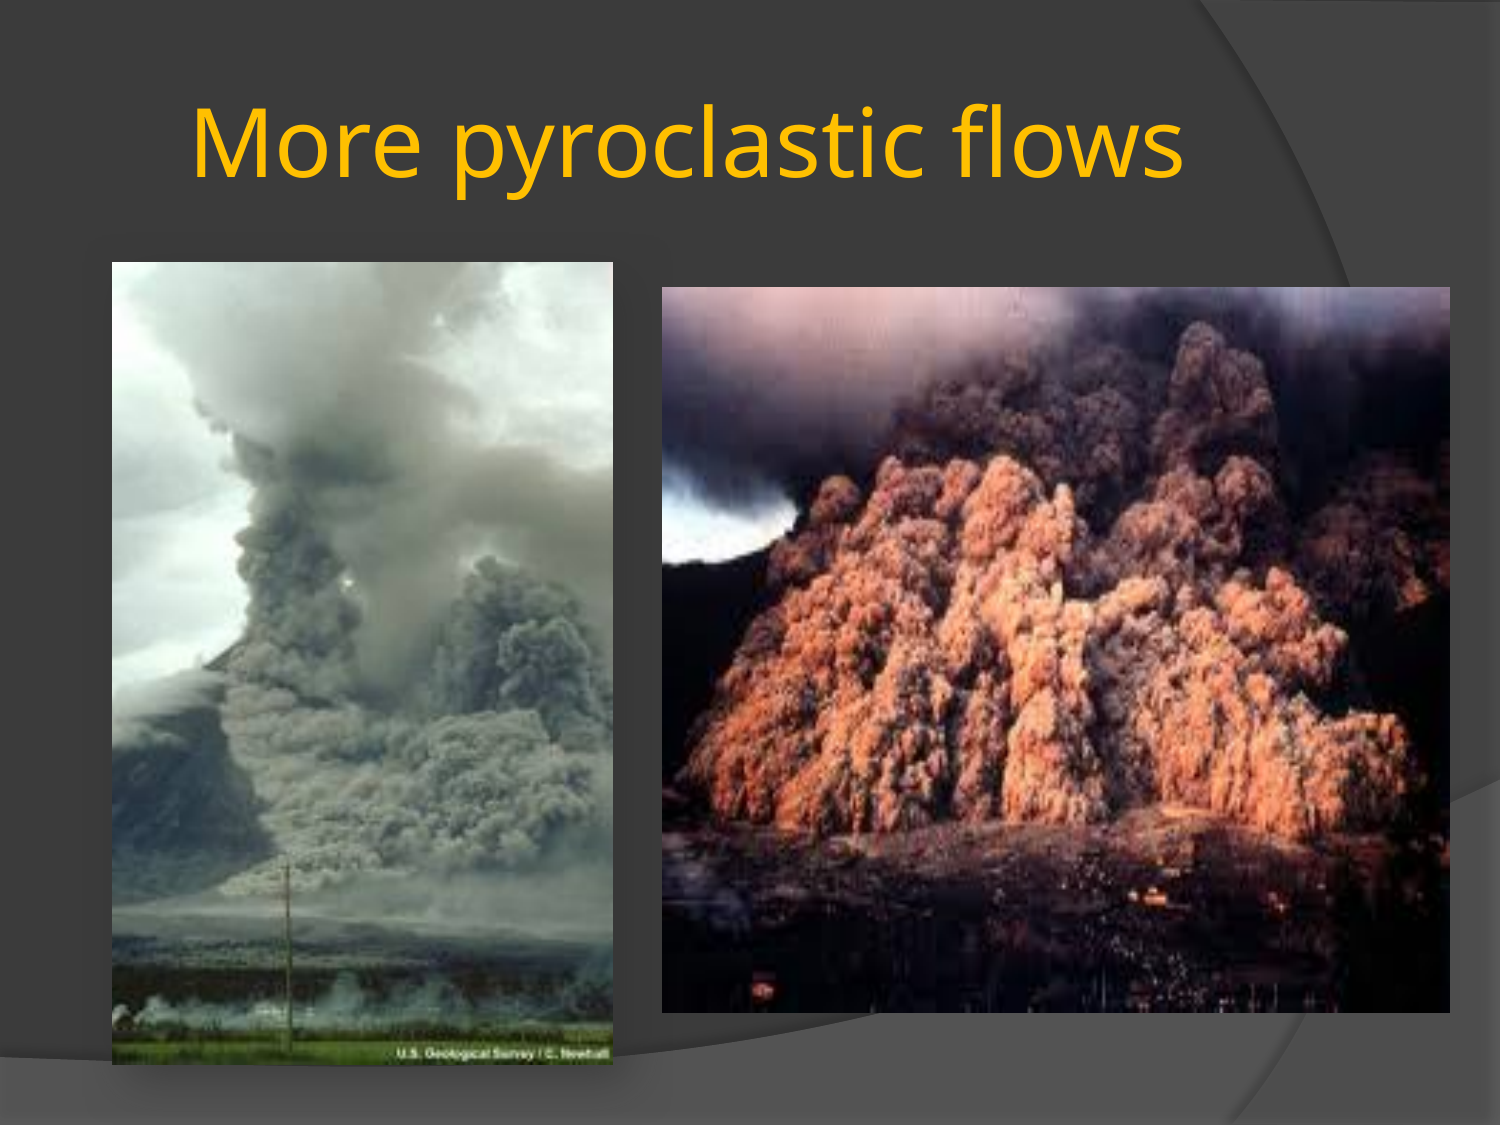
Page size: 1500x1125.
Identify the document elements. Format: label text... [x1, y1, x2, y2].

picture [662, 287, 1451, 1013]
title More pyroclastic flows [75, 45, 1300, 233]
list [112, 262, 613, 1065]
